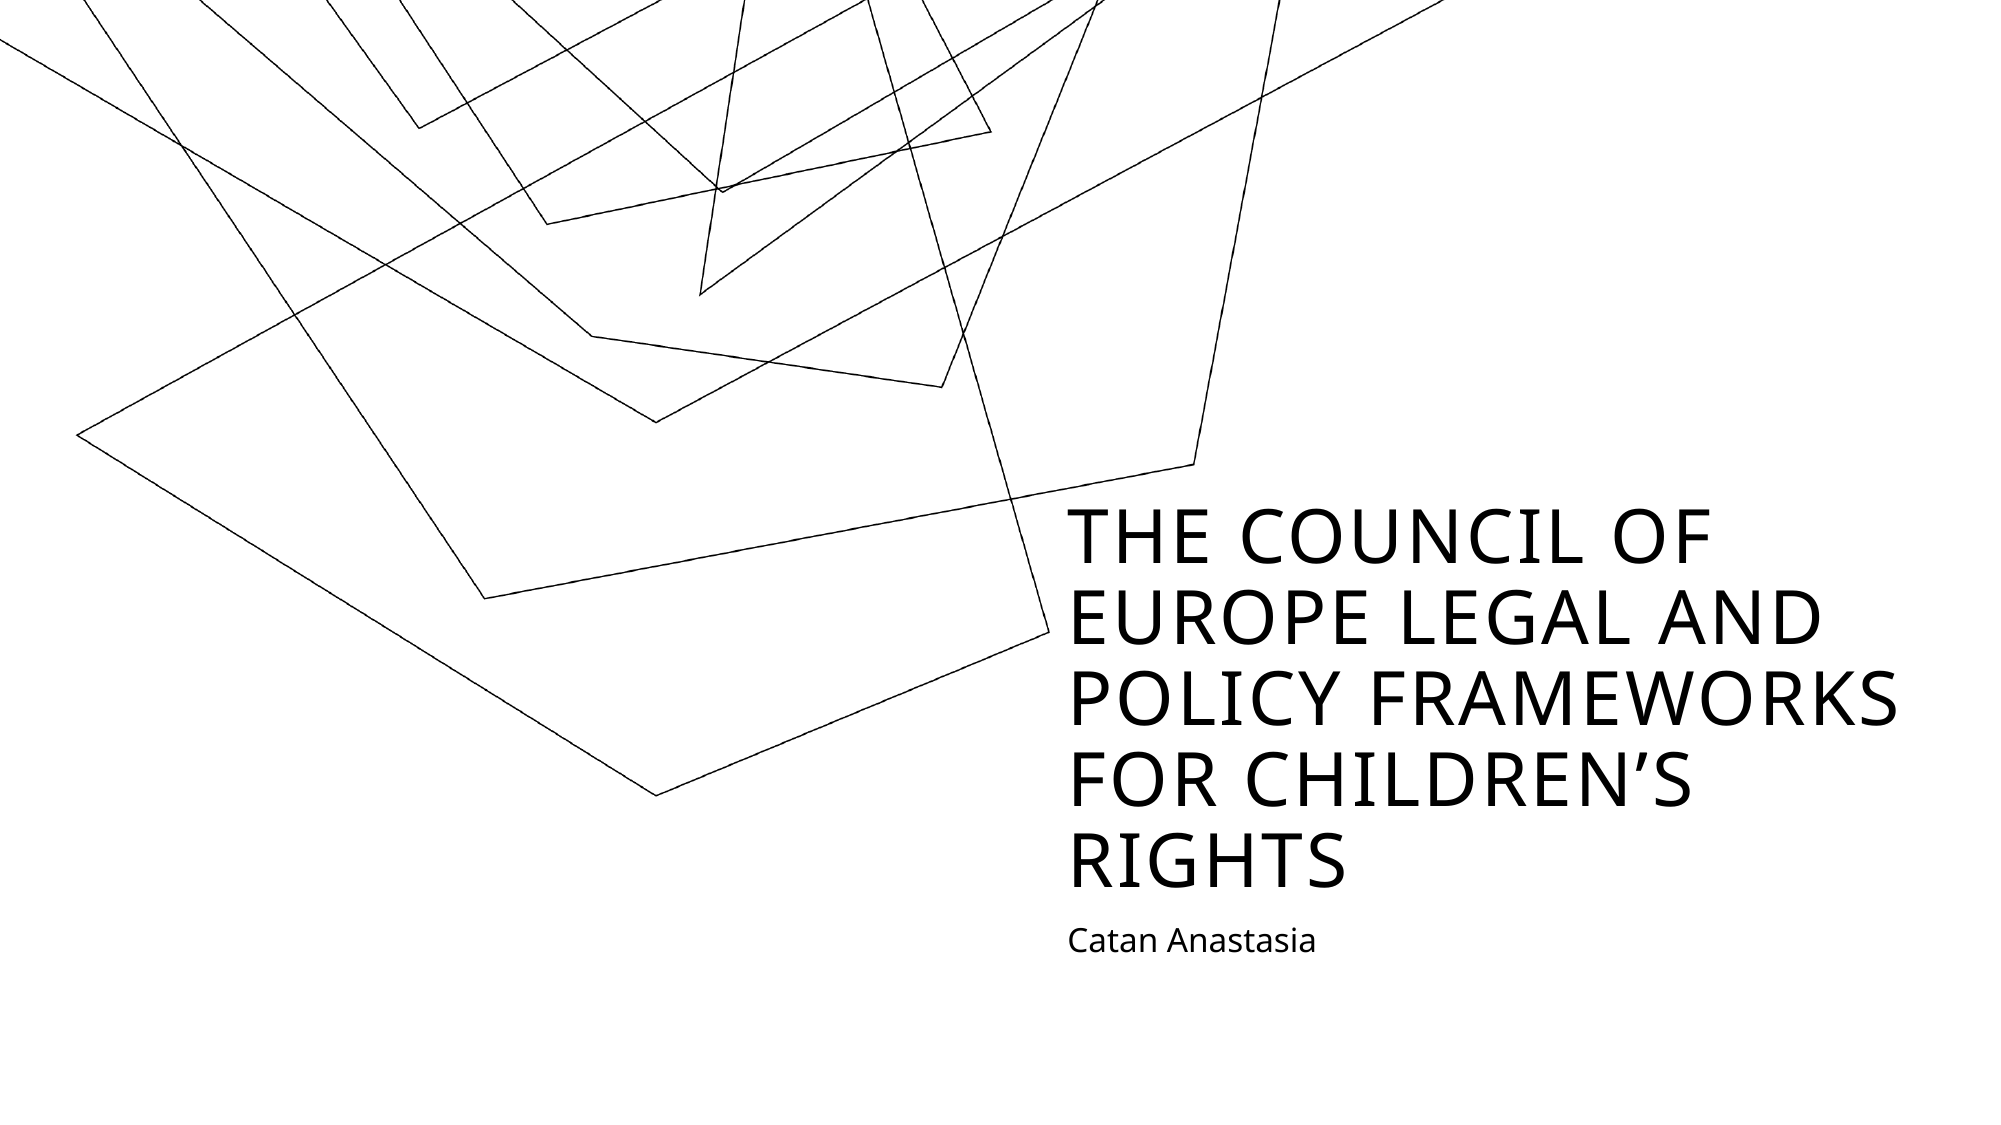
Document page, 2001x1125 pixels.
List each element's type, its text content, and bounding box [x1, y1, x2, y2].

subtitle Catan Anastasia [1052, 916, 1864, 982]
title The Council of Europe legal and policy frameworks for children’s rights [1052, 450, 1972, 912]
picture [0, 0, 1557, 830]
